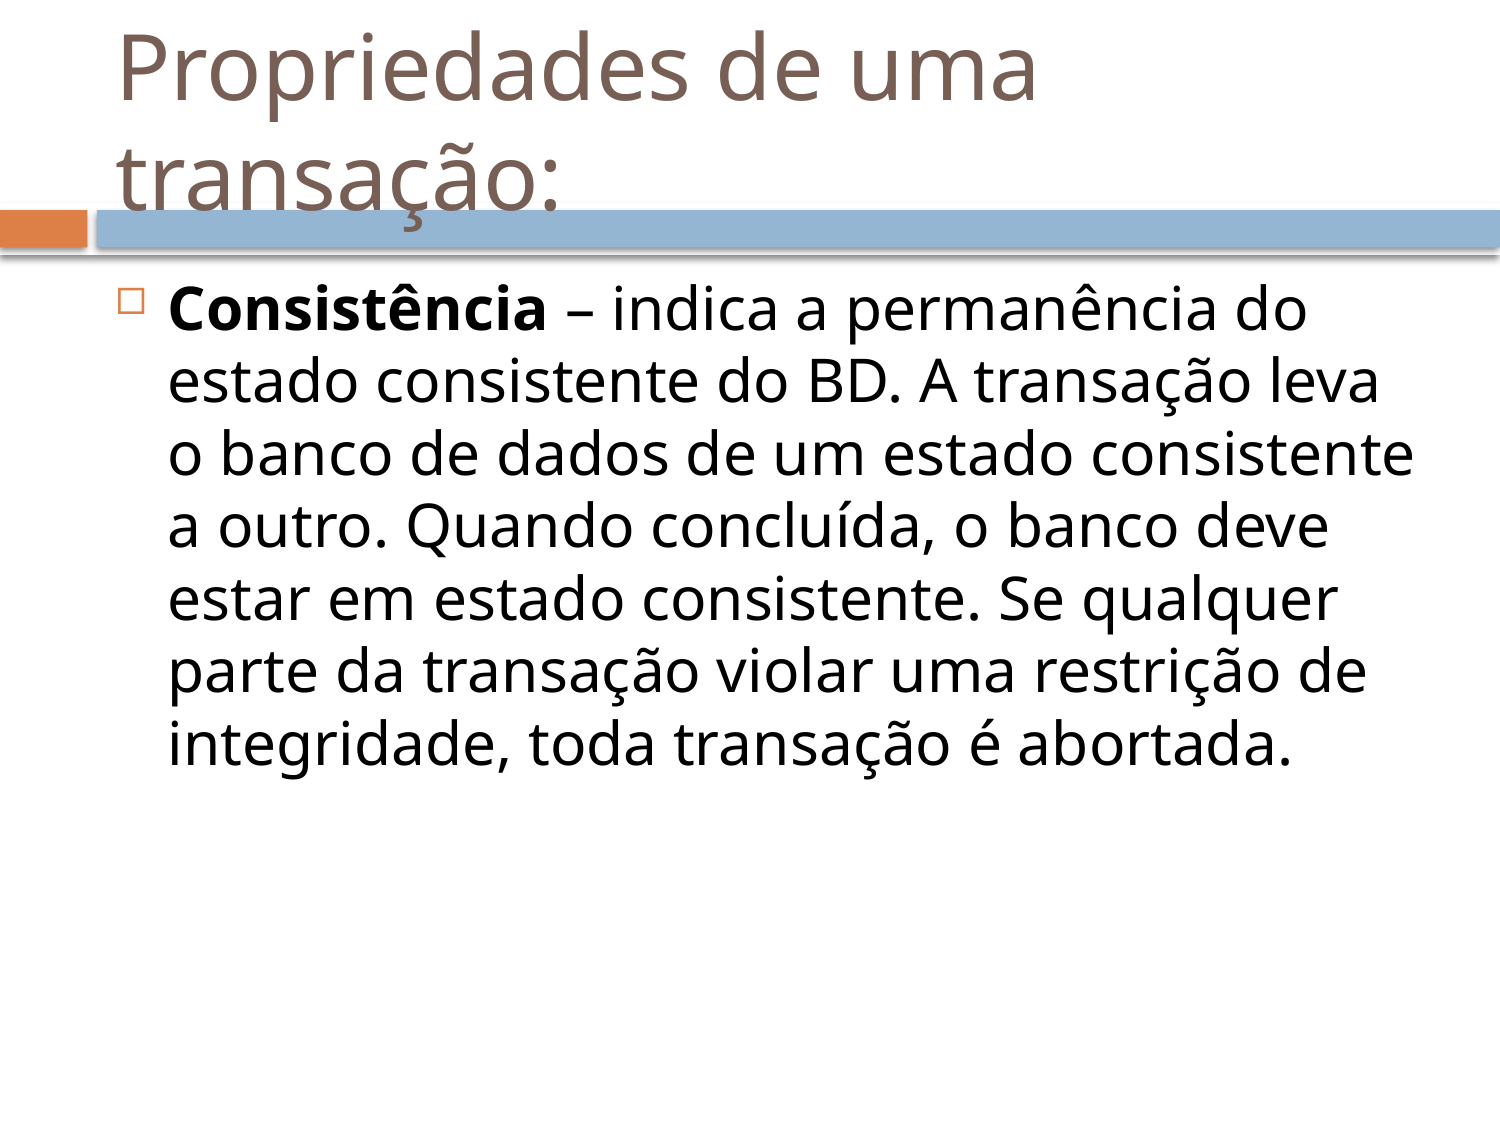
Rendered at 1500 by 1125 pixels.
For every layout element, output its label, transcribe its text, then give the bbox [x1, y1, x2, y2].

list Consistência – indica a permanência do estado consistente do BD. A transação leva o banco de dados de um estado consistente a outro. Quando concluída, o banco deve estar em estado consistente. Se qualquer parte da transação violar uma restrição de integridade, toda transação é abortada. [100, 262, 1438, 1000]
title Propriedades de uma transação: [100, 37, 1438, 200]
